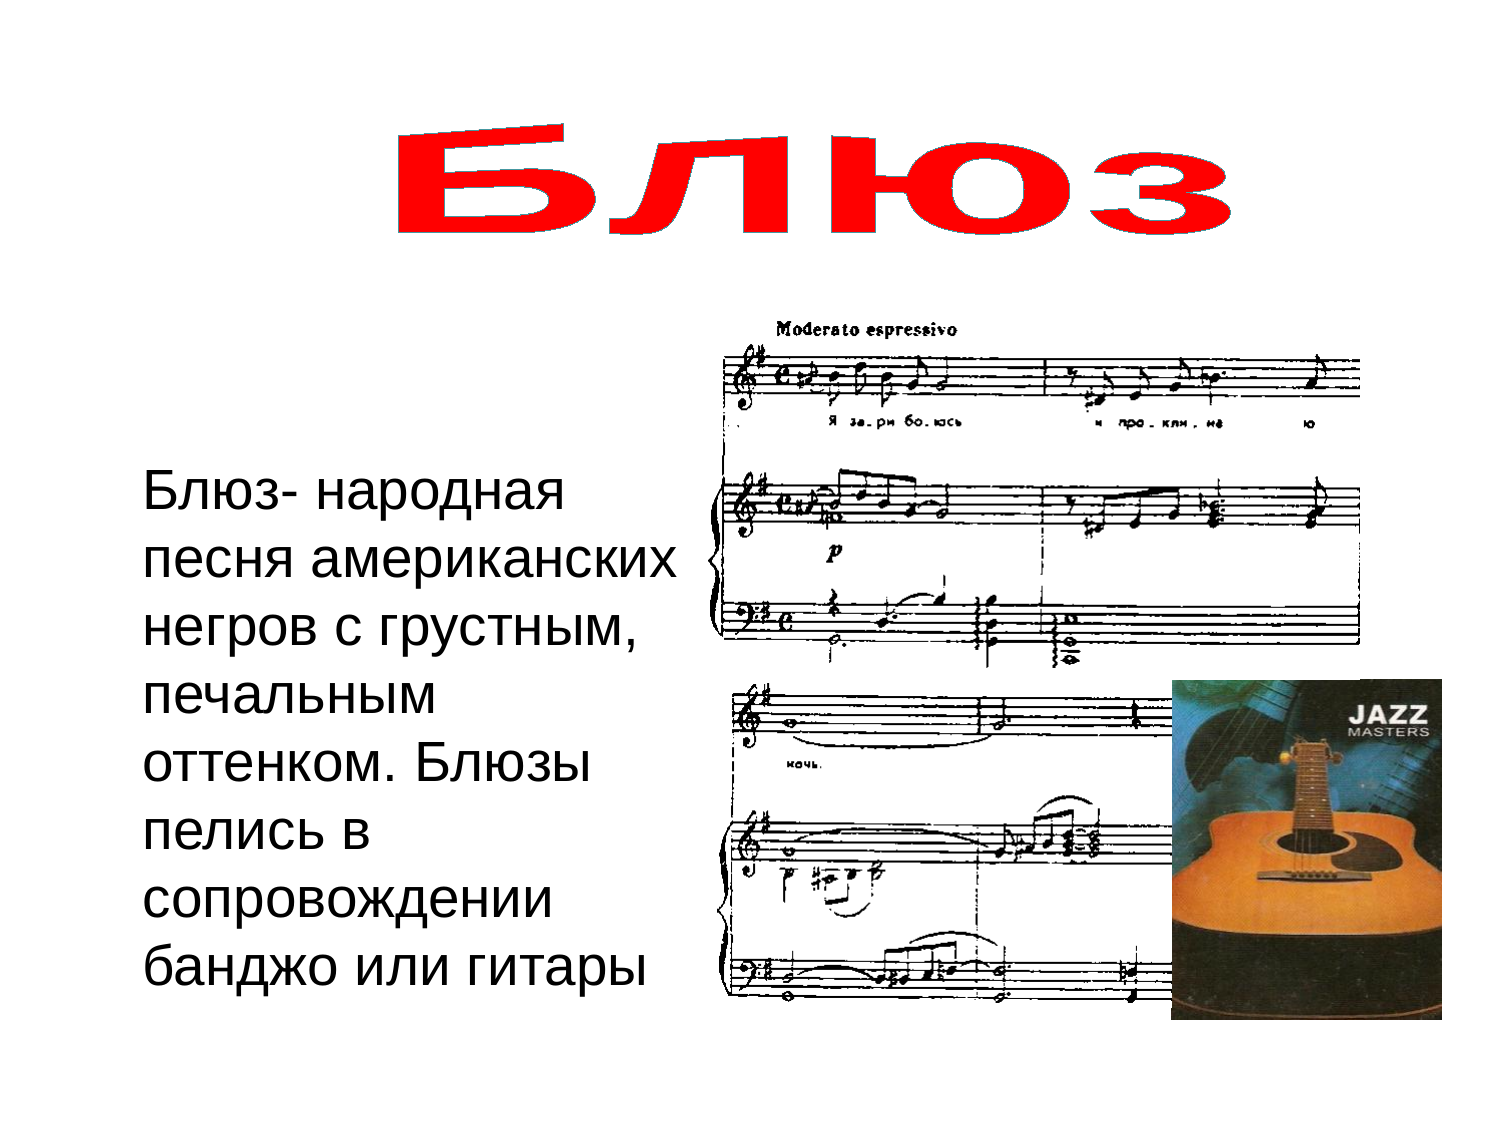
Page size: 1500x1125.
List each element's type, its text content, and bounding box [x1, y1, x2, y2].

list Блюз- народная песня американских негров с грустным, печальным оттенком. Блюзы пелись в сопровождении банджо или гитары [58, 445, 699, 1027]
picture [702, 315, 1442, 1021]
